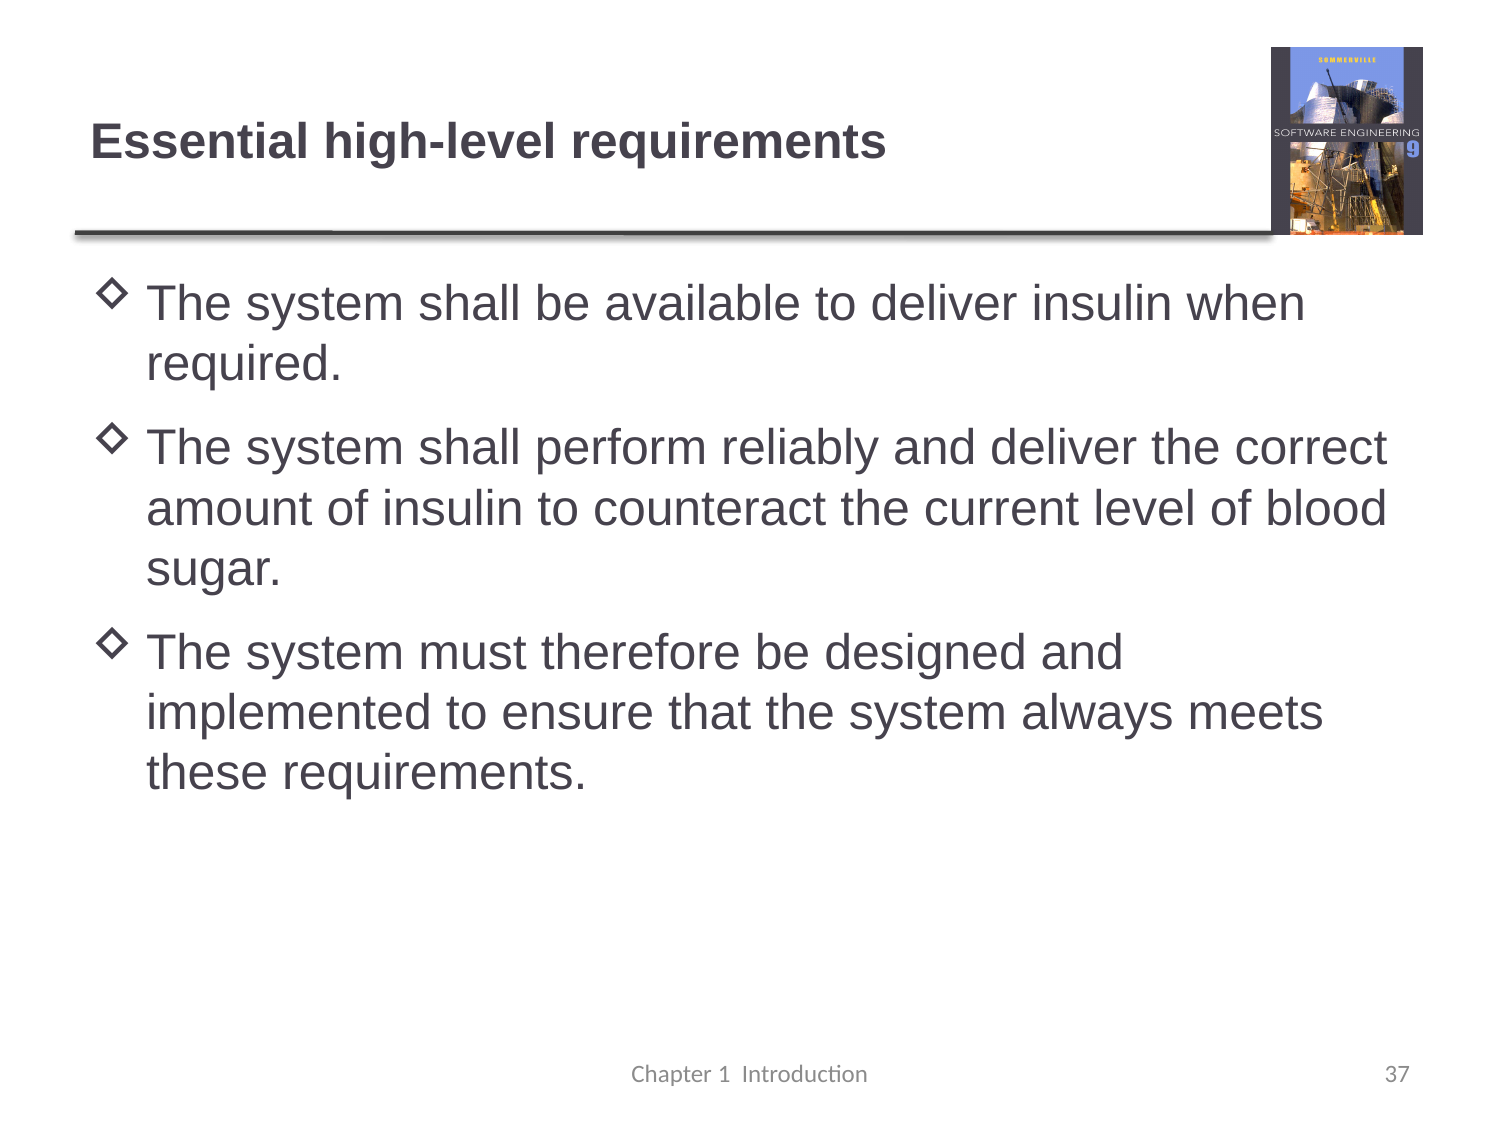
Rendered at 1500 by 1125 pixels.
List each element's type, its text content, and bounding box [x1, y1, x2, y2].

list The system shall be available to deliver insulin when required. The system shall perform reliably and deliver the correct amount of insulin to counteract the current level of blood sugar. The system must therefore be designed and implemented to ensure that the system always meets these requirements. [75, 262, 1425, 1005]
picture [1272, 47, 1423, 235]
title Essential high-level requirements [74, 44, 1272, 233]
footer Chapter 1 Introduction [512, 1042, 988, 1103]
slide_number 37 [1074, 1042, 1425, 1103]
